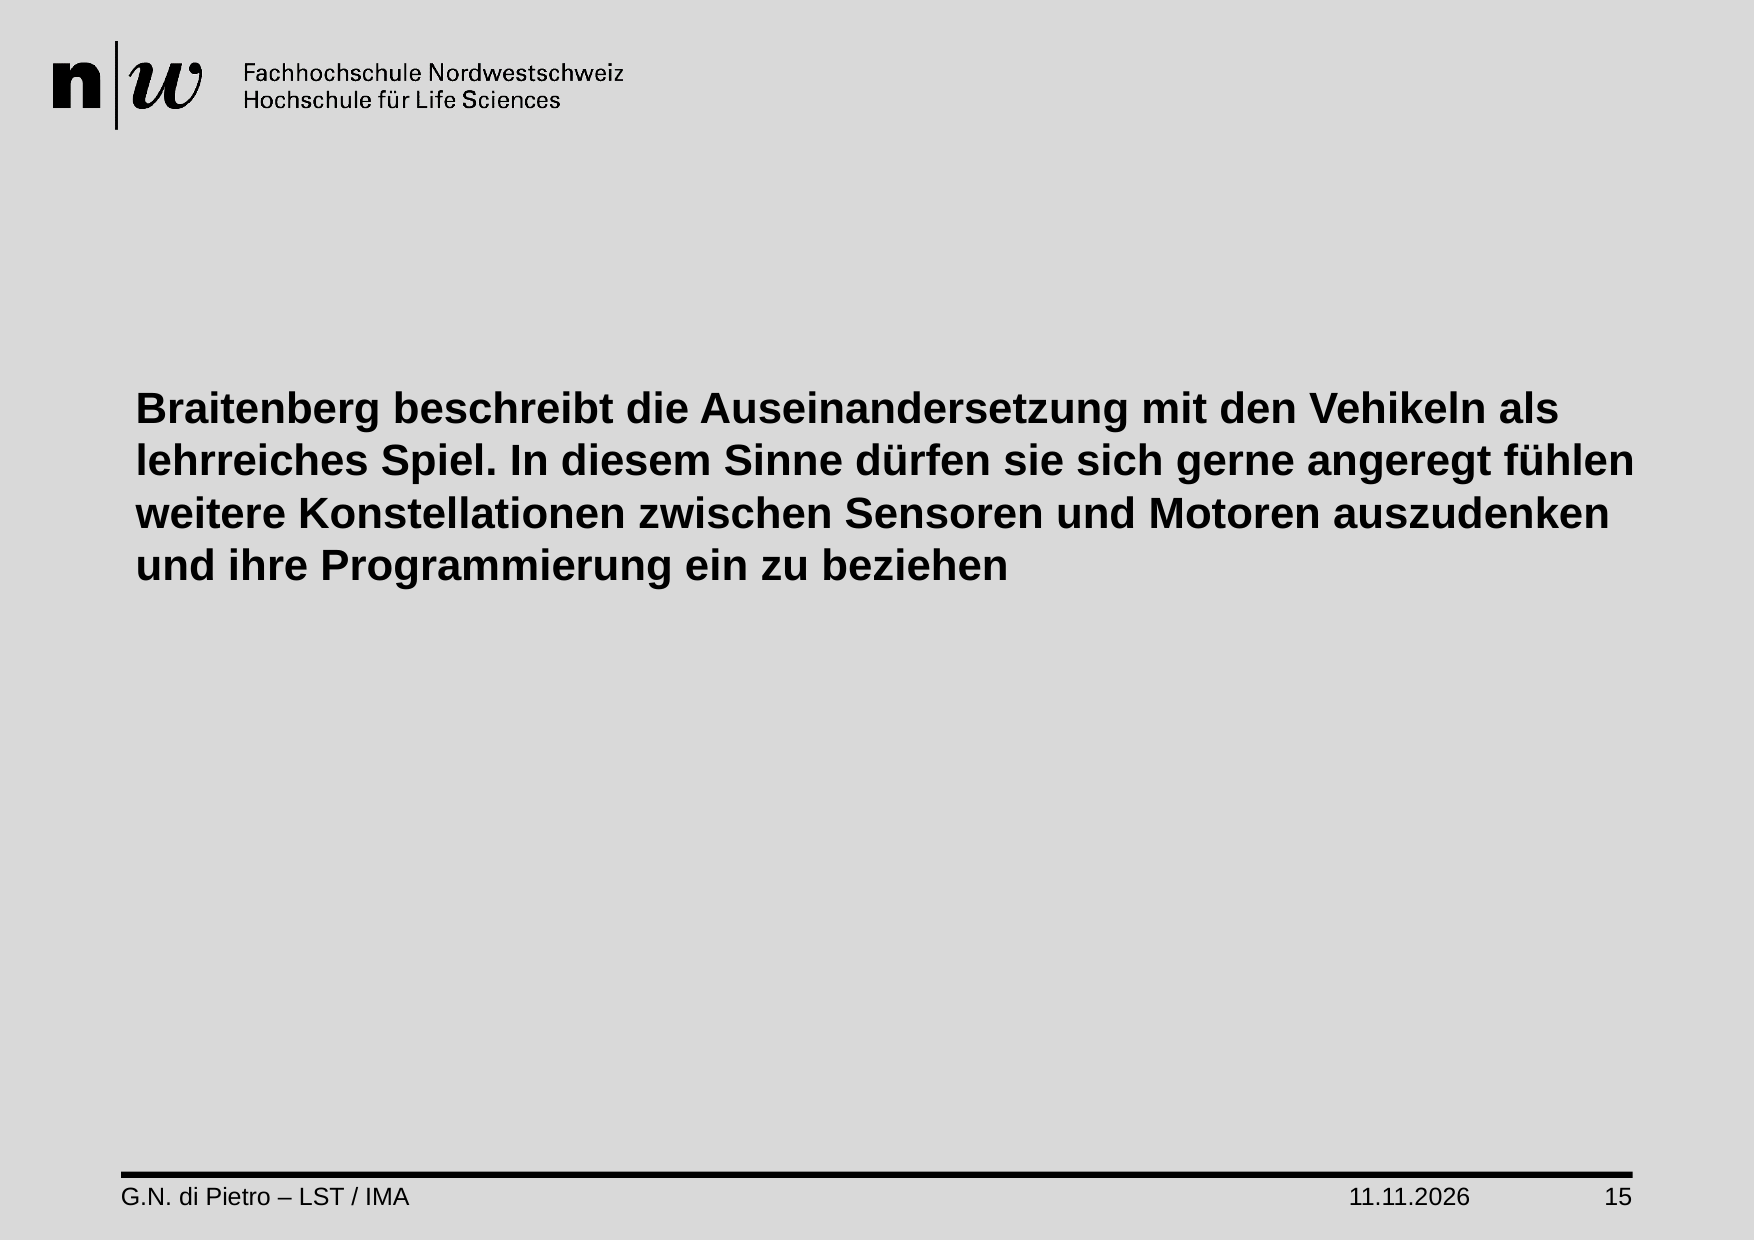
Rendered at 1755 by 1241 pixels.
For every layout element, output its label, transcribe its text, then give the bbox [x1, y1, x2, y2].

slide_number 15 [1490, 1180, 1633, 1211]
footer G.N. di Pietro – LST / IMA [120, 1180, 1349, 1211]
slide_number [1349, 1180, 1490, 1211]
text_box Braitenberg beschreibt die Auseinandersetzung mit den Vehikeln als lehrreiches Spiel. In diesem Sinne dürfen sie sich gerne angeregt fühlen weitere Konstellationen zwischen Sensoren und Motoren auszudenken und ihre Programmierung ein zu beziehen [120, 372, 1657, 597]
picture [53, 41, 623, 130]
